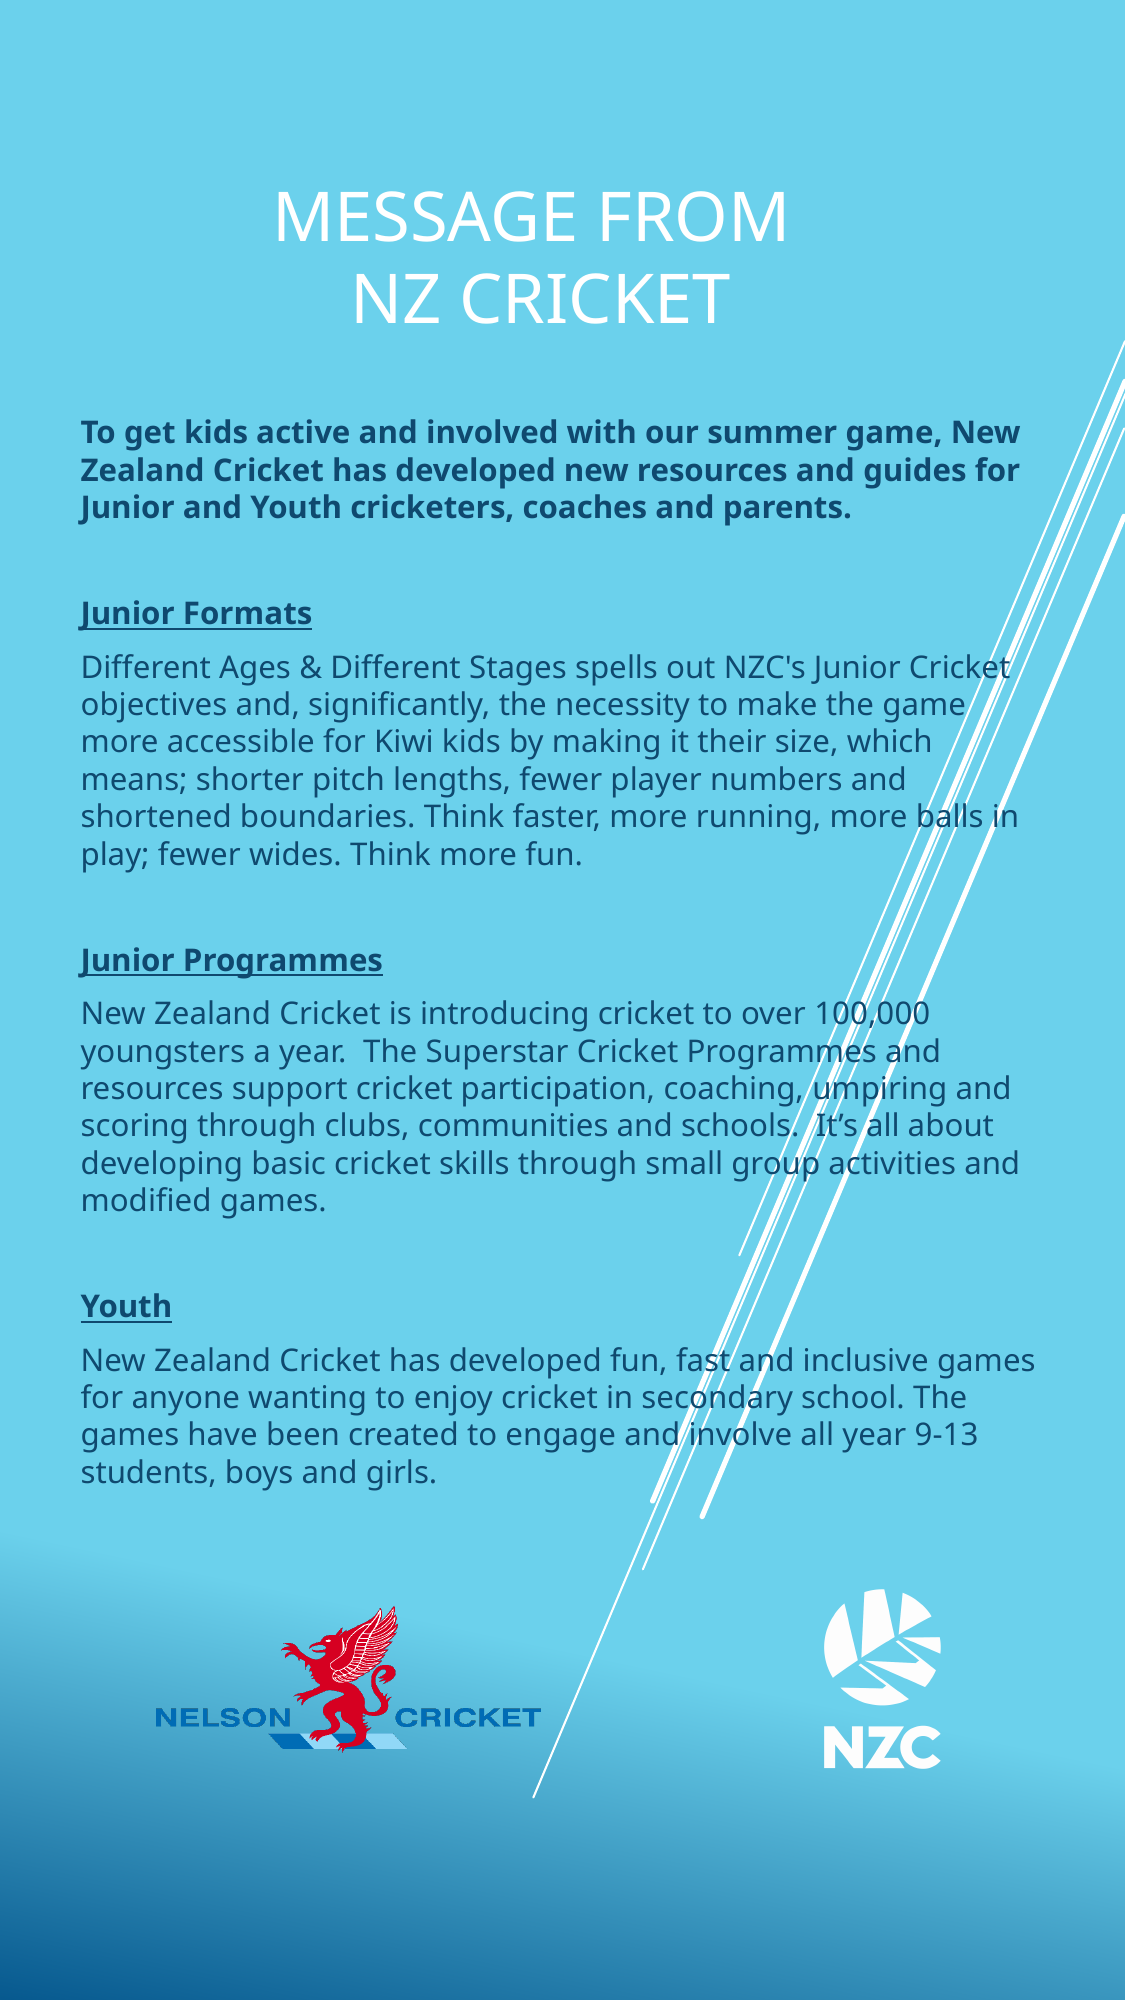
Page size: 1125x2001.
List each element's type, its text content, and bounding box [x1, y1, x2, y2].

picture [765, 1530, 1000, 1828]
title Message from Nz Cricket [65, 155, 1016, 345]
subtitle To get kids active and involved with our summer game, New Zealand Cricket has developed new resources and guides for Junior and Youth cricketers, coaches and parents. Junior Formats Different Ages & Different Stages spells out NZC's Junior Cricket objectives and, significantly, the necessity to make the game more accessible for Kiwi kids by making it their size, which means; shorter pitch lengths, fewer player numbers and shortened boundaries. Think faster, more running, more balls in play; fewer wides. Think more fun. Junior Programmes New Zealand Cricket is introducing cricket to over 100,000 youngsters a year. The Superstar Cricket Programmes and resources support cricket participation, coaching, umpiring and scoring through clubs, communities and schools. It’s all about developing basic cricket skills through small group activities and modified games. Youth New Zealand Cricket has developed fun, fast and inclusive games for anyone wanting to enjoy cricket in secondary school. The games have been created to engage and involve all year 9-13 students, boys and girls. [65, 367, 1063, 1679]
picture [155, 1604, 541, 1754]
